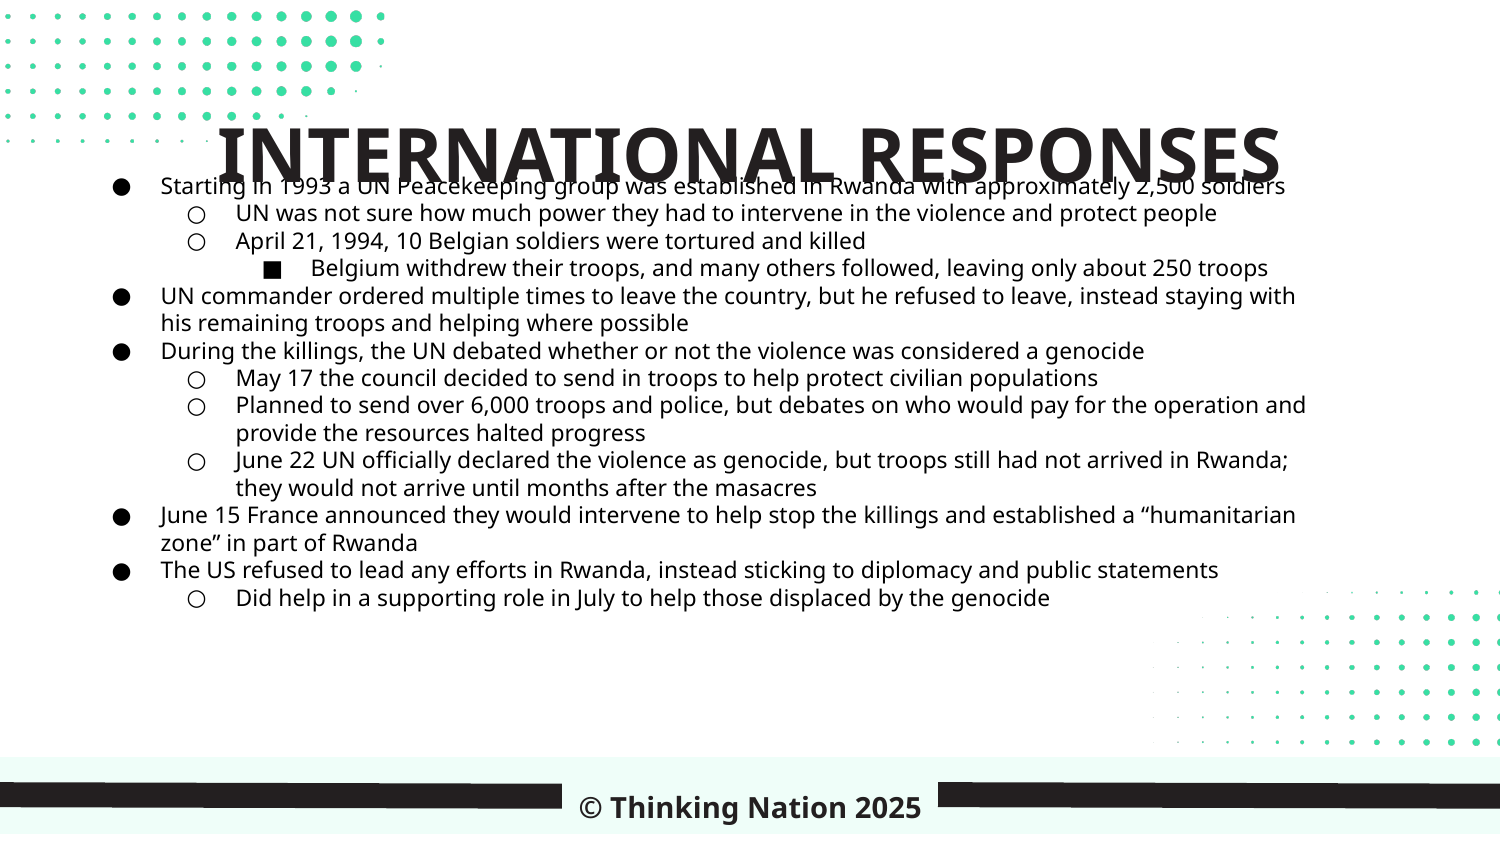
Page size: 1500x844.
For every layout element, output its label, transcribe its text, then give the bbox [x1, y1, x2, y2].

text_box INTERNATIONAL RESPONSES [209, 71, 1291, 198]
text_box [1128, 590, 1500, 755]
text_box Starting in 1993 a UN Peacekeeping group was established in Rwanda with approximately 2,500 soldiers UN was not sure how much power they had to intervene in the violence and protect people April 21, 1994, 10 Belgian soldiers were tortured and killed Belgium withdrew their troops, and many others followed, leaving only about 250 troops UN commander ordered multiple times to leave the country, but he refused to leave, instead staying with his remaining troops and helping where possible During the killings, the UN debated whether or not the violence was considered a genocide May 17 the council decided to send in troops to help protect civilian populations Planned to send over 6,000 troops and police, but debates on who would pay for the operation and provide the resources halted progress June 22 UN officially declared the violence as genocide, but troops still had not arrived in Rwanda; they would not arrive until months after the masacres June 15 France announced they would intervene to help stop the killings and established a “humanitarian zone” in part of Rwanda The US refused to lead any efforts in Rwanda, instead sticking to diplomacy and public statements Did help in a supporting role in July to help those displaced by the genocide [85, 171, 1313, 611]
text_box [0, 0, 385, 144]
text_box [0, 756, 1500, 835]
